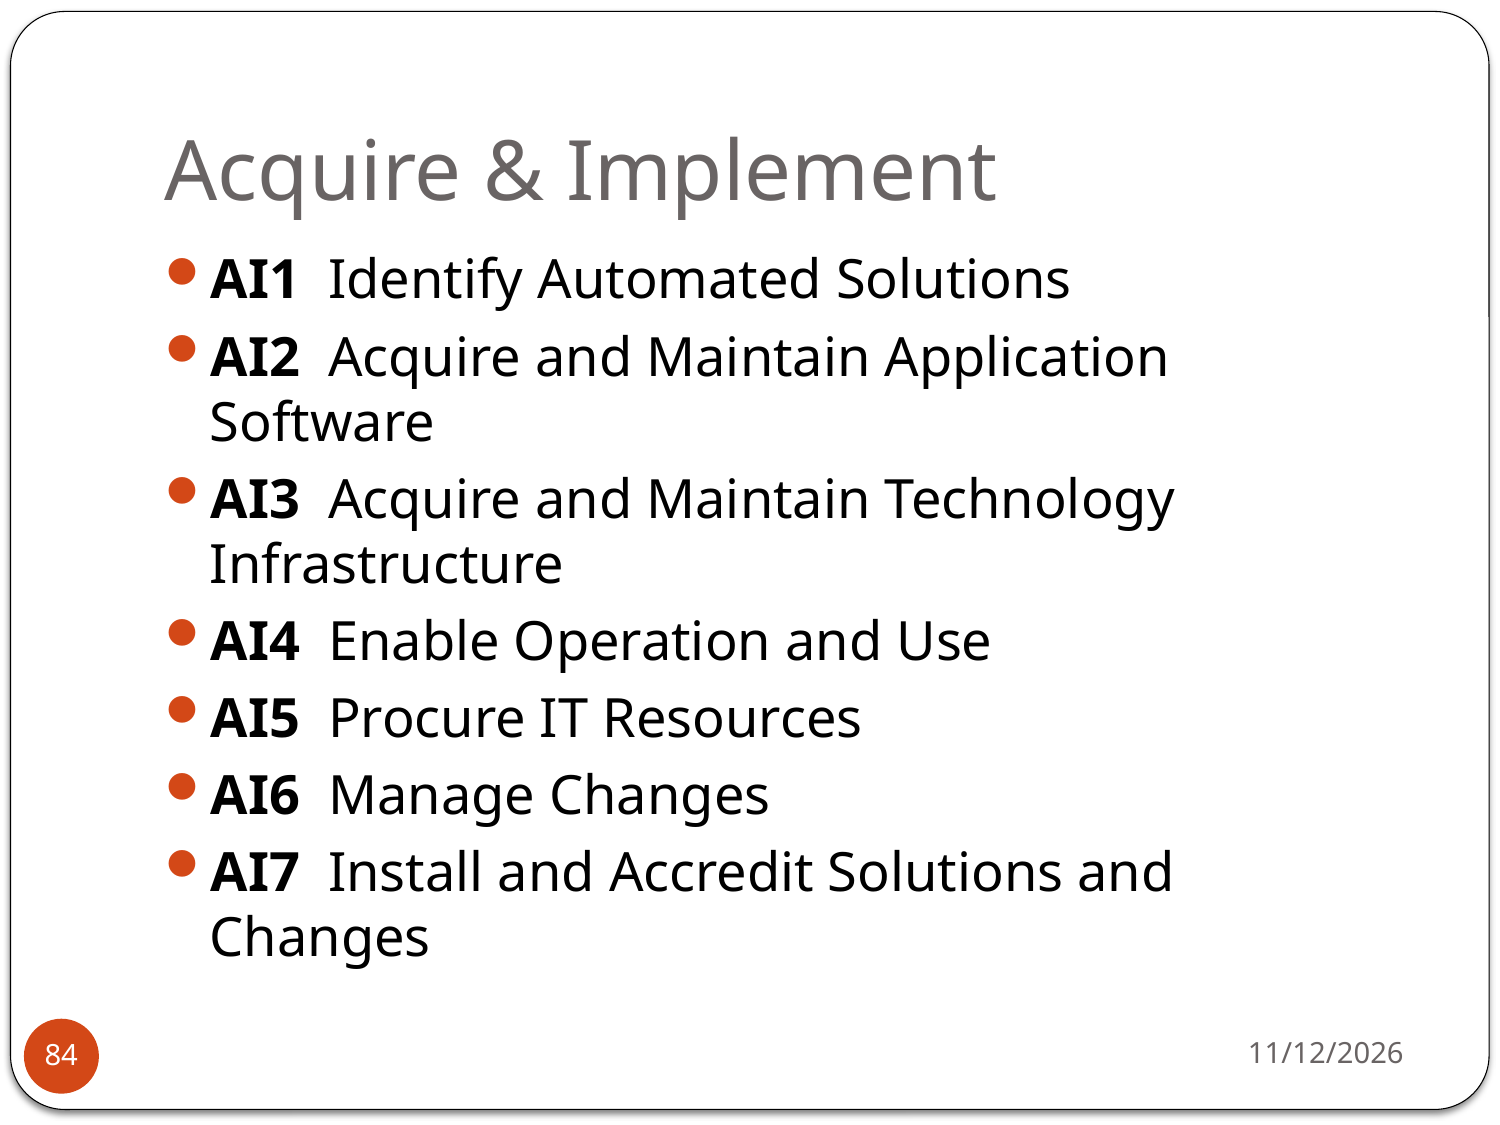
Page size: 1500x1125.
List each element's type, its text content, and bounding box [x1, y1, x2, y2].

list AI1 Identify Automated Solutions AI2 Acquire and Maintain Application Software AI3 Acquire and Maintain Technology Infrastructure AI4 Enable Operation and Use AI5 Procure IT Resources AI6 Manage Changes AI7 Install and Accredit Solutions and Changes [150, 237, 1425, 988]
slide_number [1012, 1015, 1419, 1094]
title Acquire & Implement [150, 45, 1425, 233]
slide_number 84 [23, 1018, 99, 1094]
